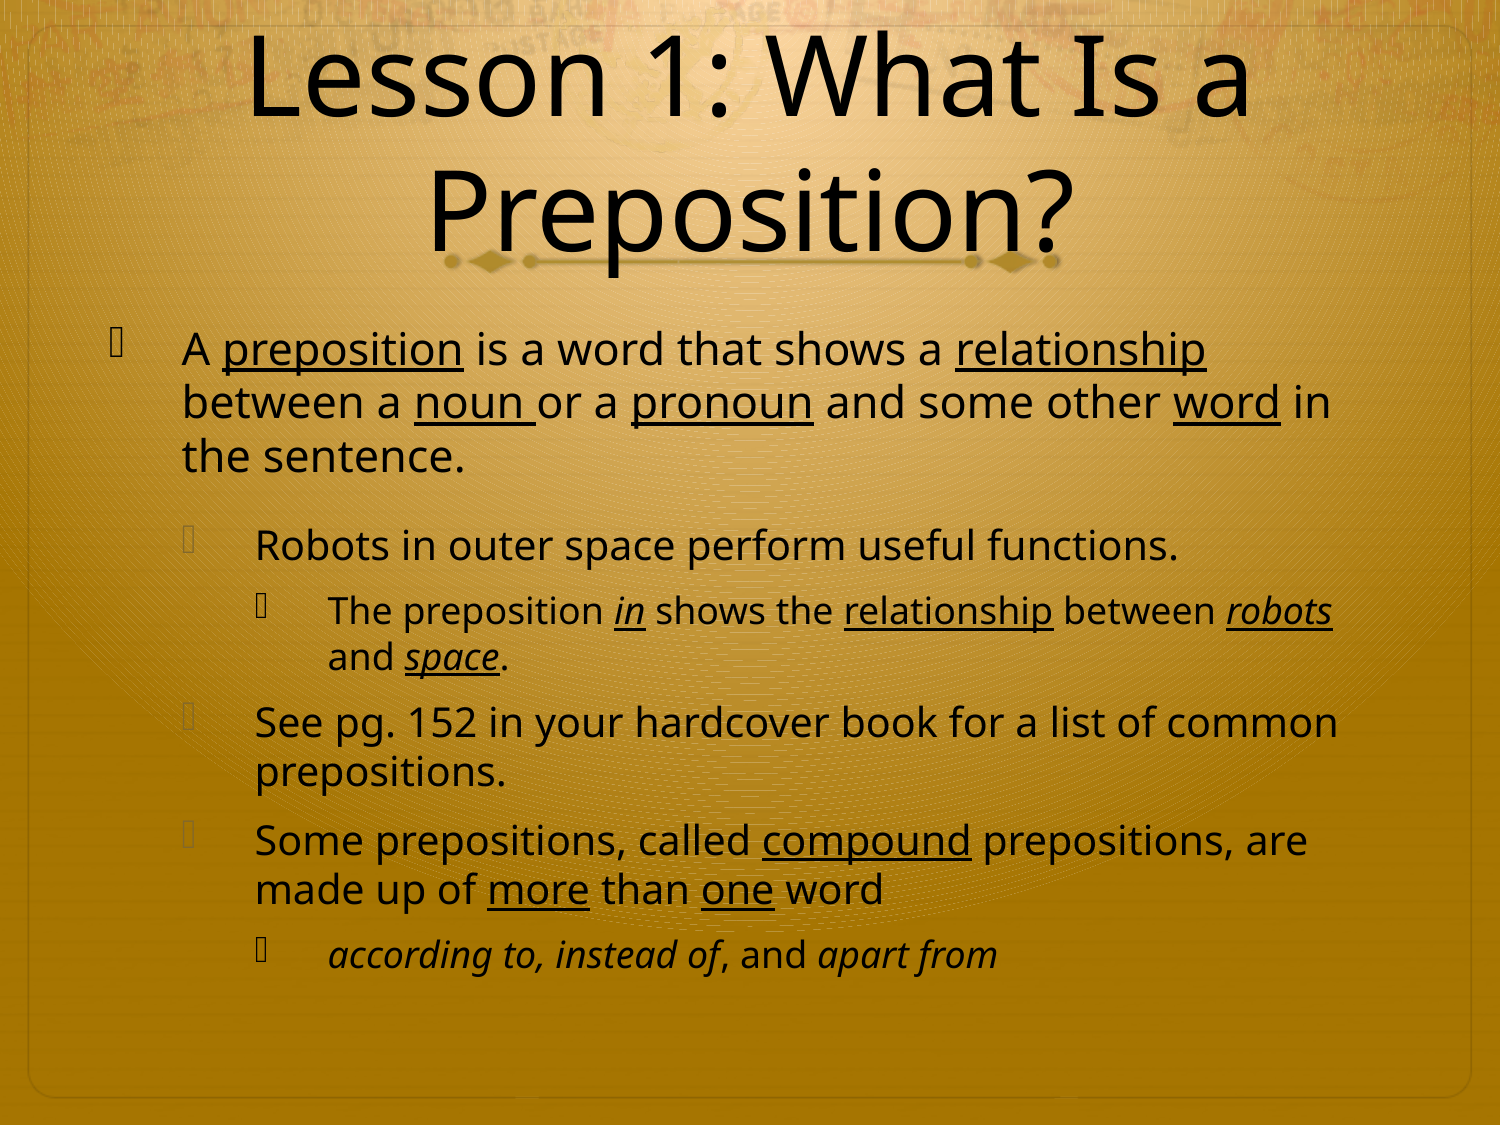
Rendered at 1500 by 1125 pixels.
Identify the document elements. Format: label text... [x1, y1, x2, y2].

list A preposition is a word that shows a relationship between a noun or a pronoun and some other word in the sentence. Robots in outer space perform useful functions. The preposition in shows the relationship between robots and space. See pg. 152 in your hardcover book for a list of common prepositions. Some prepositions, called compound prepositions, are made up of more than one word according to, instead of, and apart from [93, 312, 1407, 988]
picture [0, 0, 1500, 1125]
title Lesson 1: What Is a Preposition? [93, 45, 1407, 233]
